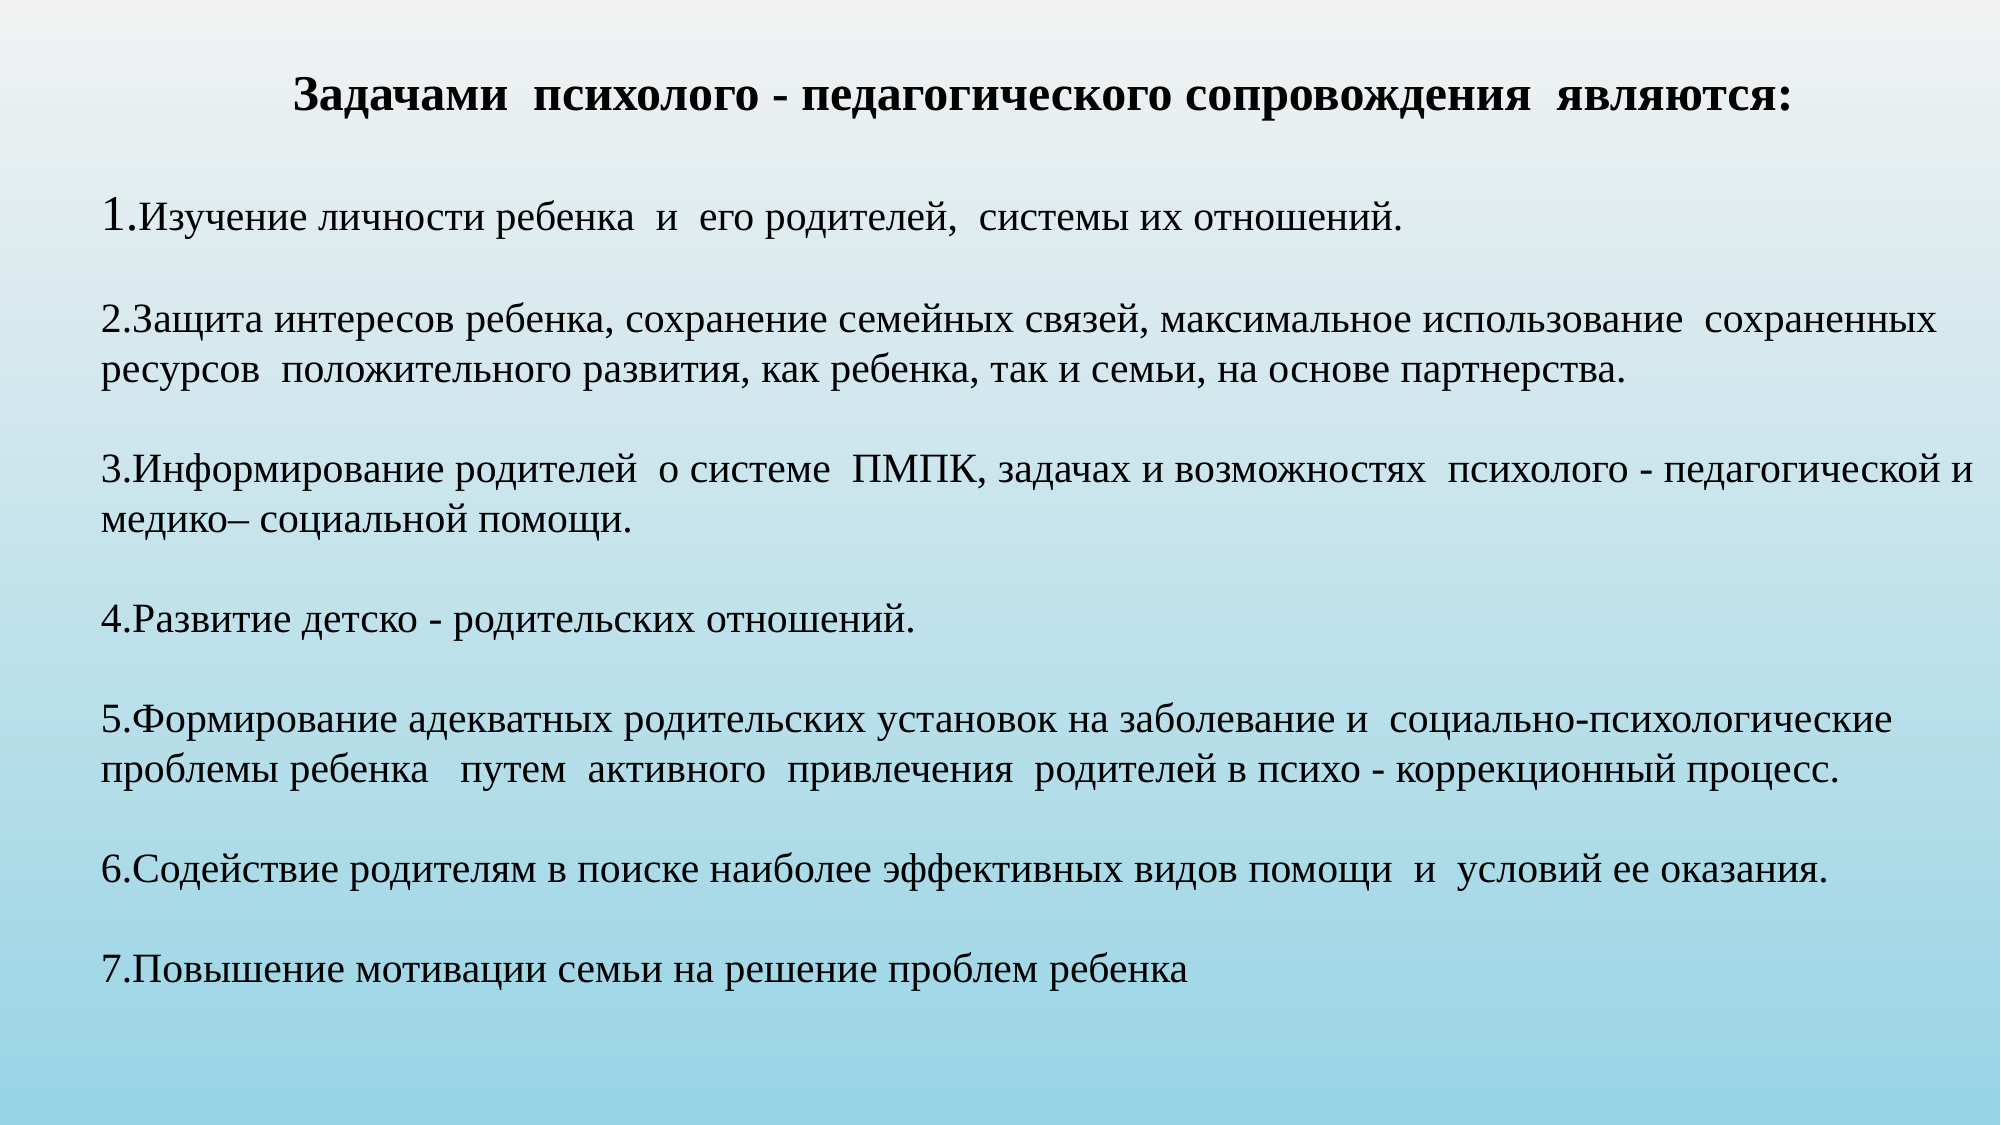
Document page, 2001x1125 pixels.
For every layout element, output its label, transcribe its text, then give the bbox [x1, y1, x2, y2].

text_box Задачами психолого - педагогического сопровождения являются: 1.Изучение личности ребенка и его родителей, системы их отношений. 2.Защита интересов ребенка, сохранение семейных связей, максимальное использование сохраненных ресурсов положительного развития, как ребенка, так и семьи, на основе партнерства. 3.Информирование родителей о системе ПМПК, задачах и возможностях психолого - педагогической и медико– социальной помощи. 4.Развитие детско - родительских отношений. 5.Формирование адекватных родительских установок на заболевание и социально-психологические проблемы ребенка путем активного привлечения родителей в психо - коррекционный процесс. 6.Содействие родителям в поиске наиболее эффективных видов помощи и условий ее оказания. 7.Повышение мотивации семьи на решение проблем ребенка [86, 52, 2000, 998]
